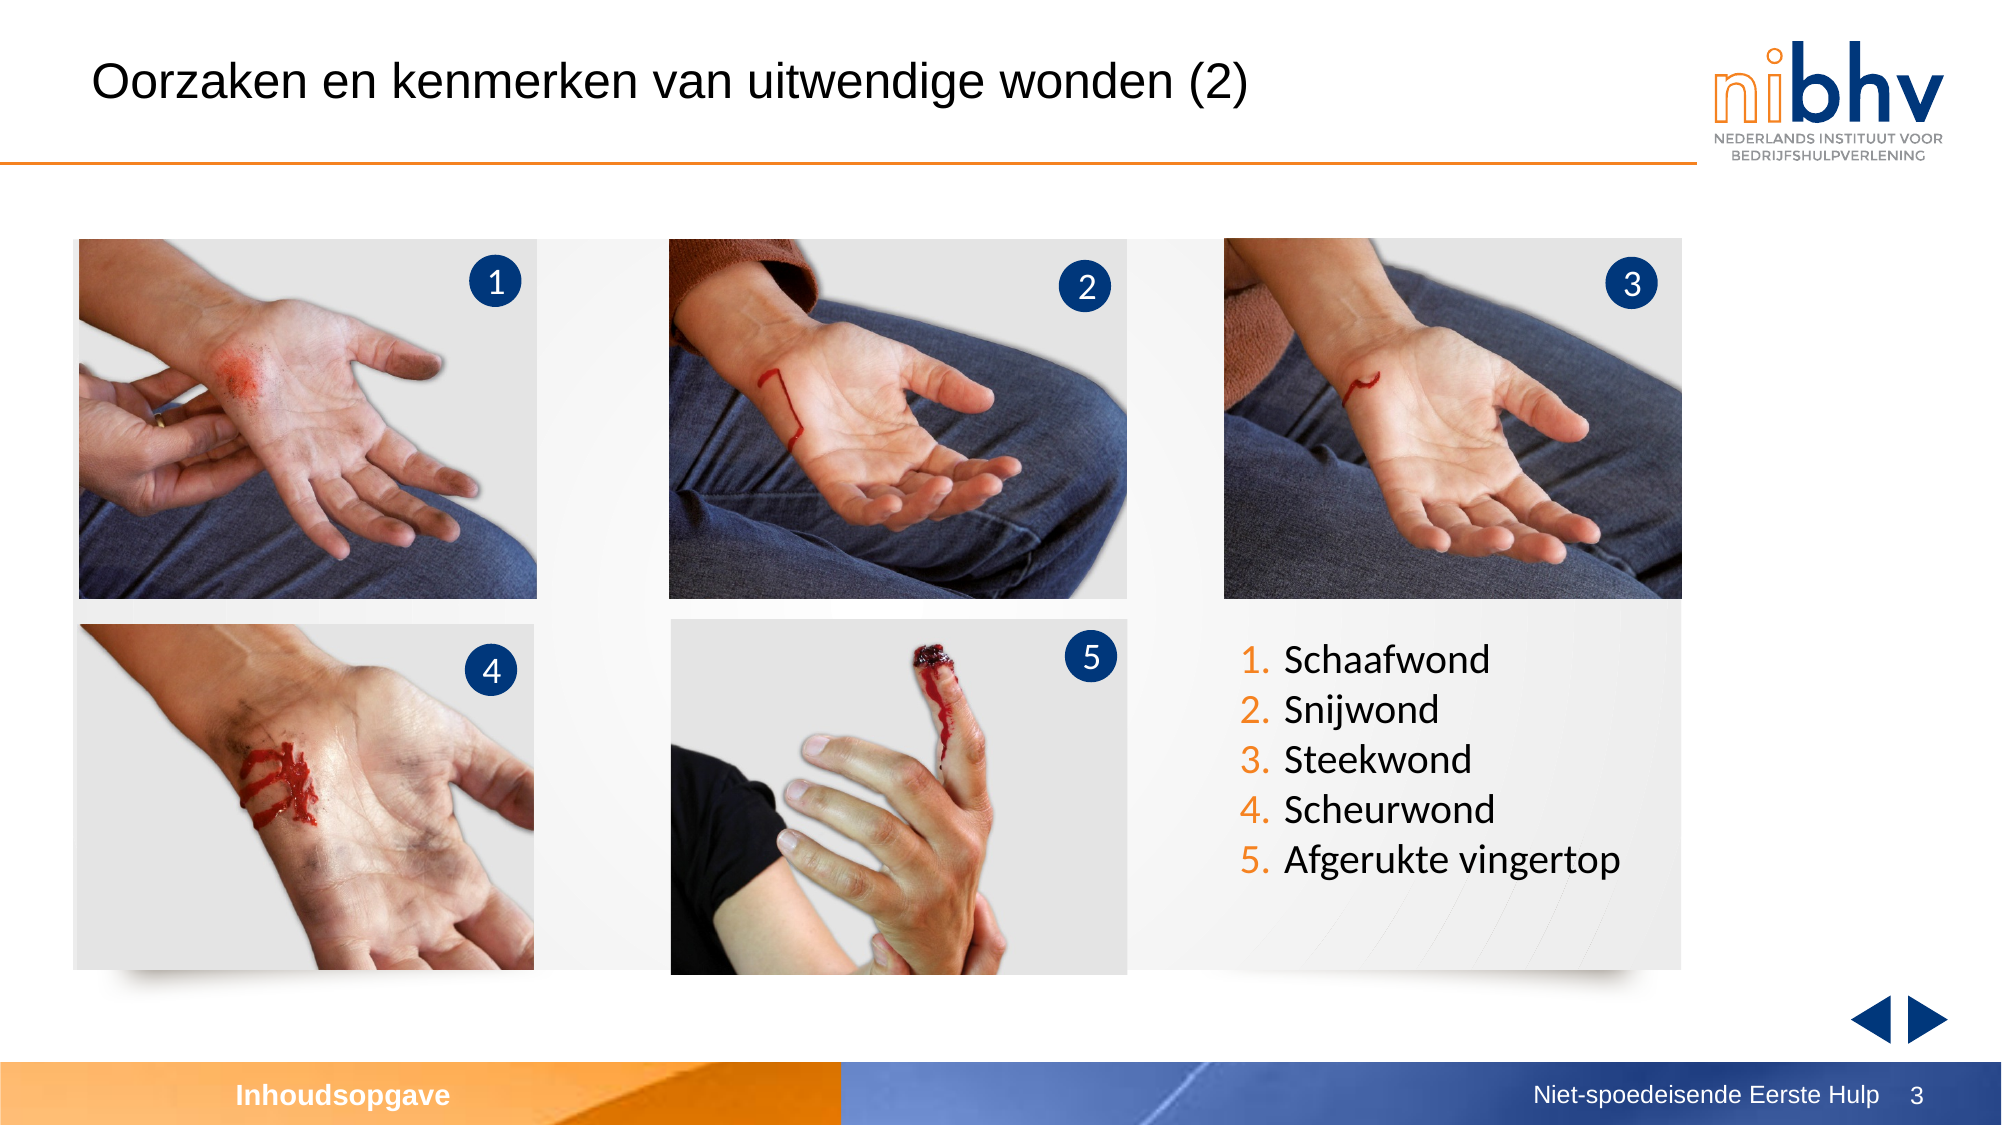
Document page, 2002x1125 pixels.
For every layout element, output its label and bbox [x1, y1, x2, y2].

picture [669, 238, 1127, 599]
text_box [1062, 624, 1122, 686]
picture [77, 624, 535, 970]
picture [78, 238, 537, 599]
picture [670, 619, 1128, 975]
text_box [0, 0, 2001, 1125]
text_box [1057, 254, 1118, 316]
text_box [1838, 987, 1967, 1047]
text_box [1602, 251, 1663, 313]
picture [1224, 238, 1683, 599]
text_box [466, 249, 526, 311]
text_box [462, 638, 522, 700]
text_box [195, 1058, 473, 1125]
